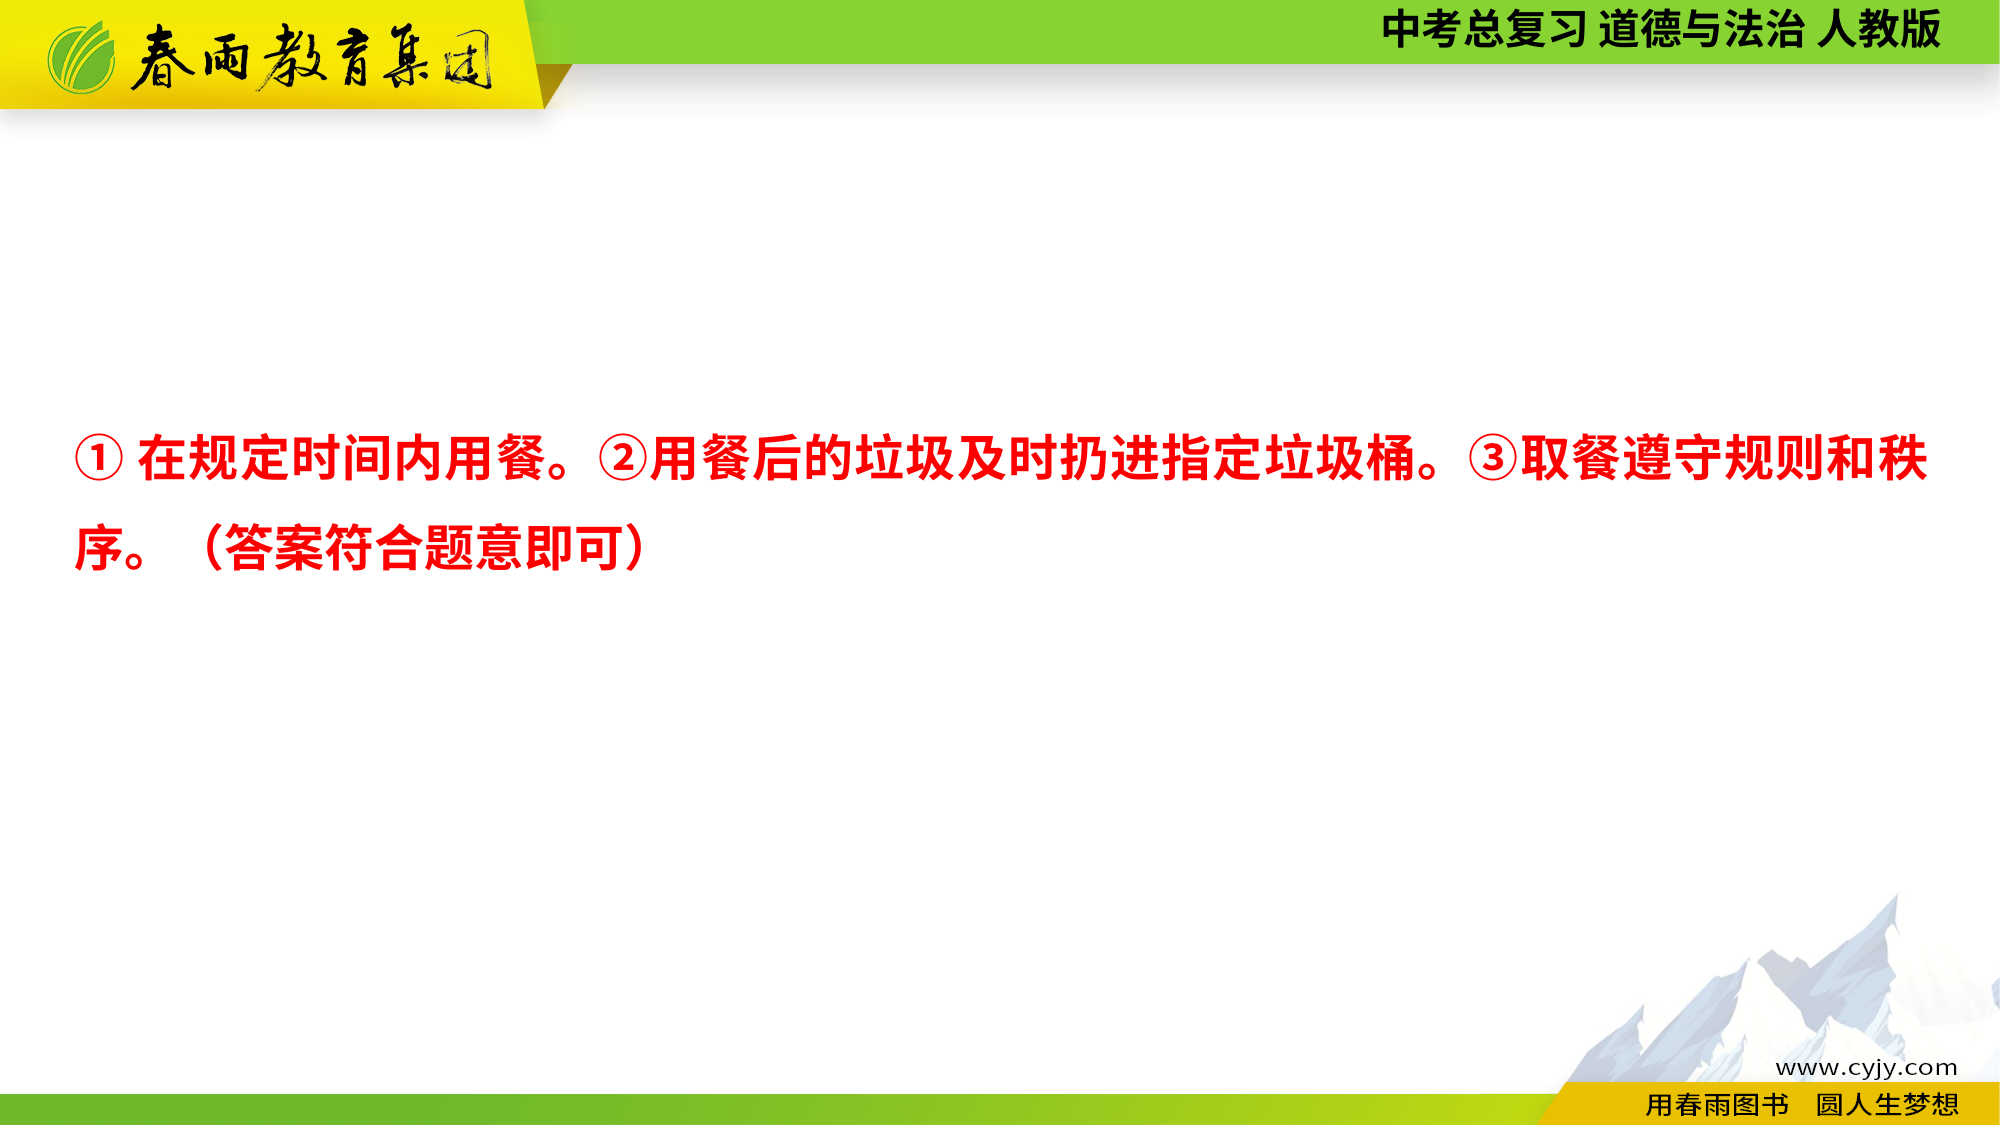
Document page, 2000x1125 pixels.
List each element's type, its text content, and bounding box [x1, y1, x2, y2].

list ①在规定时间内用餐。②用餐后的垃圾及时扔进指定垃圾桶。③取餐遵守规则和秩序。（答案符合题意即可） [59, 388, 1944, 575]
picture [0, 0, 2000, 1125]
